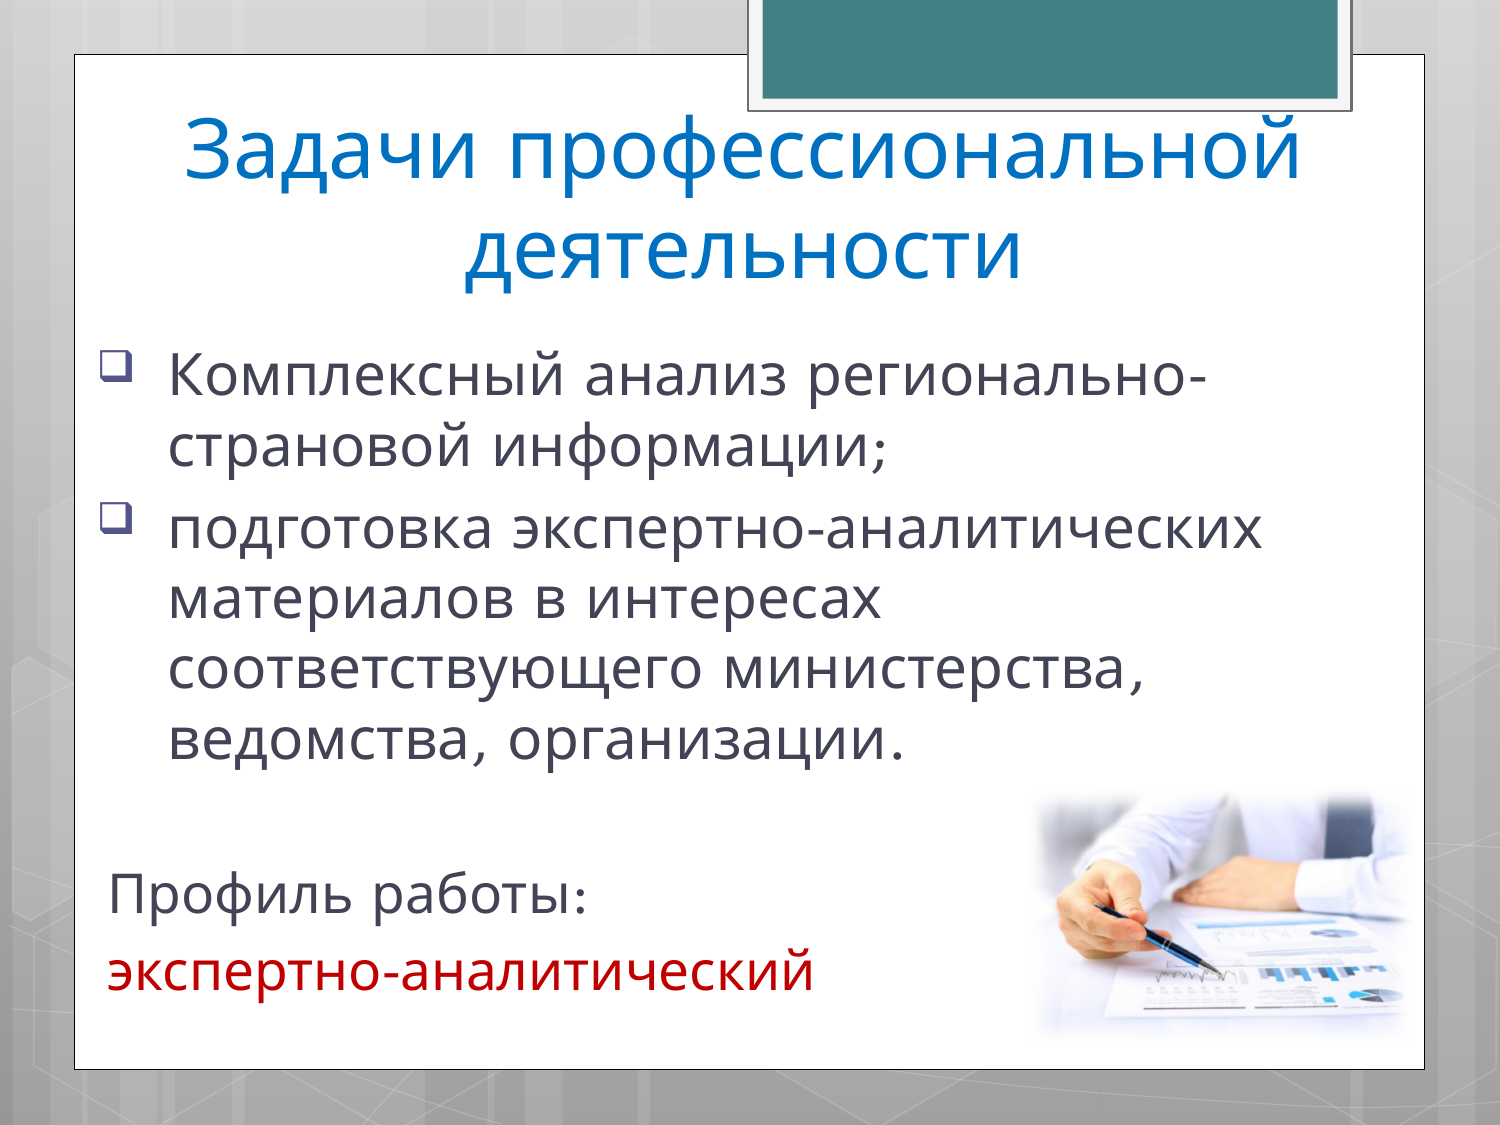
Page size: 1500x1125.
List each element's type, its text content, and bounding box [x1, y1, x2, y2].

title Задачи профессиональной деятельности [88, 78, 1402, 304]
picture [1025, 786, 1416, 1047]
list Комплексный анализ регионально-страновой информации; подготовка экспертно-аналитических материалов в интересах соответствующего министерства, ведомства, организации. Профиль работы: экспертно-аналитический [81, 329, 1419, 1012]
